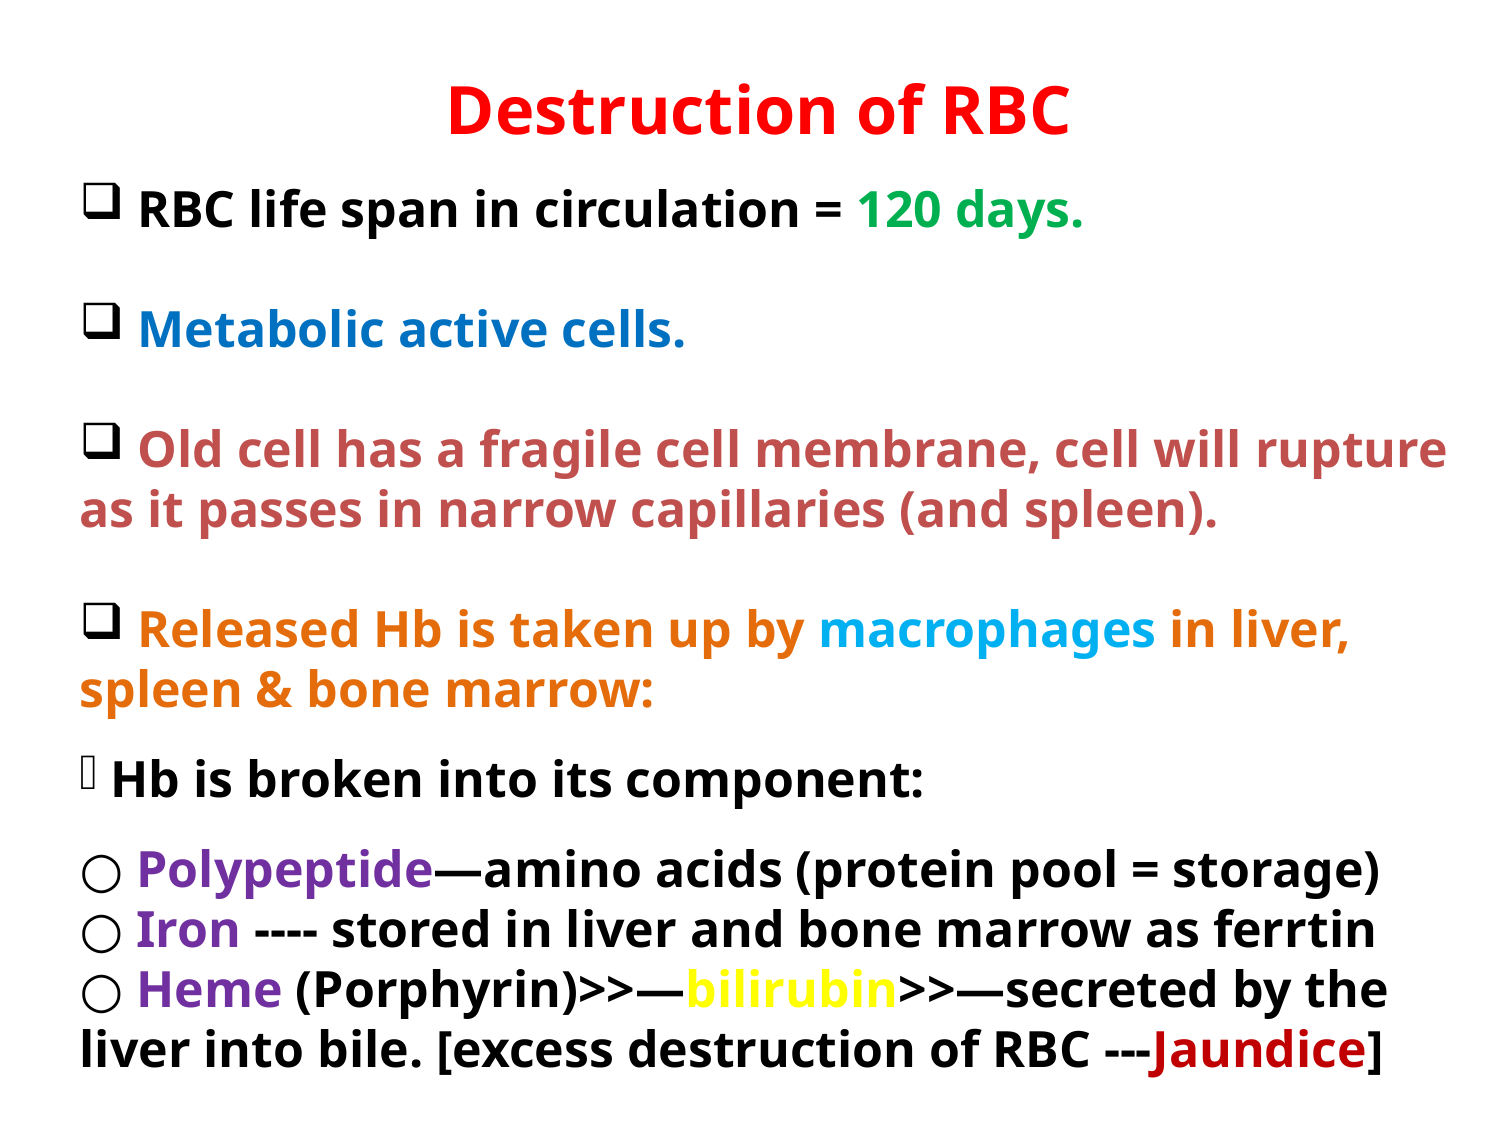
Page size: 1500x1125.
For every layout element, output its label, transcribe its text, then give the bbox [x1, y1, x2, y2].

text_box Destruction of RBC RBC life span in circulation = 120 days. Metabolic active cells. Old cell has a fragile cell membrane, cell will rupture as it passes in narrow capillaries (and spleen). Released Hb is taken up by macrophages in liver, spleen & bone marrow: Hb is broken into its component: ○ Polypeptide—amino acids (protein pool = storage) ○ Iron ---- stored in liver and bone marrow as ferrtin ○ Heme (Porphyrin)>>—bilirubin>>—secreted by the liver into bile. [excess destruction of RBC ---Jaundice] [64, 0, 1471, 1085]
